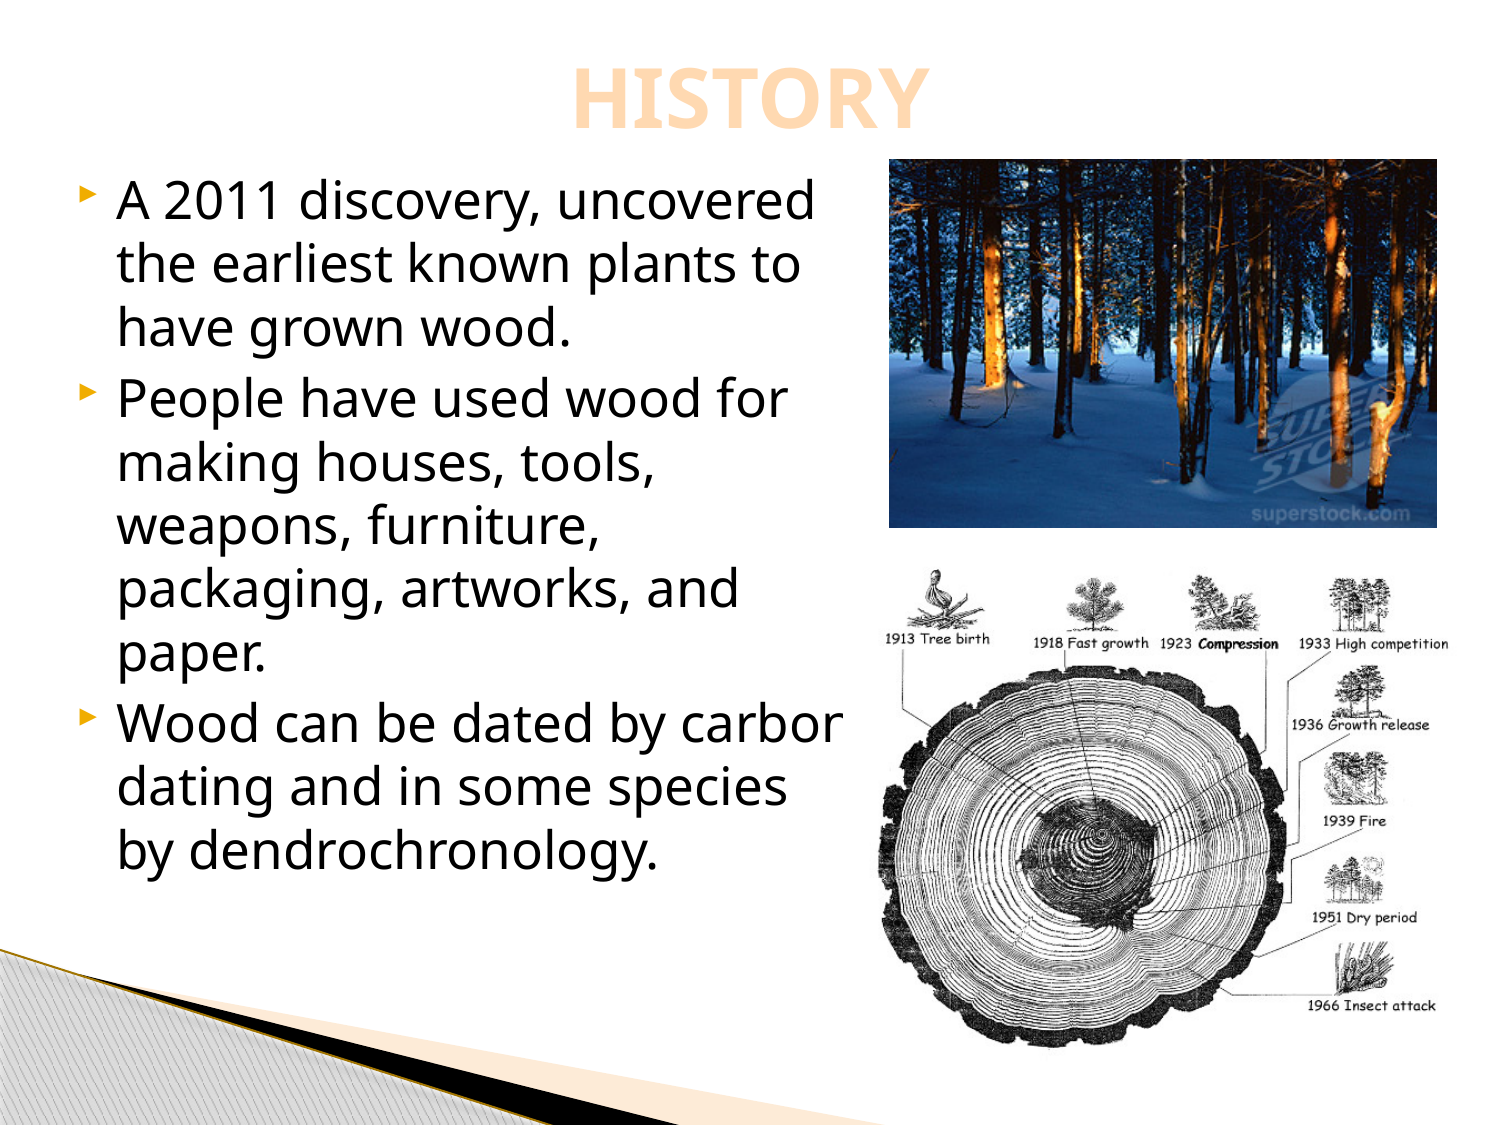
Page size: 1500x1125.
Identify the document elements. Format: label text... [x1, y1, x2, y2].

title HISTORY [75, 1, 1425, 189]
picture [843, 558, 1462, 1080]
list A 2011 discovery, uncovered the earliest known plants to have grown wood. People have used wood for making houses, tools, weapons, furniture, packaging, artworks, and paper. Wood can be dated by carbon dating and in some species by dendrochronology. [45, 159, 870, 923]
picture [889, 158, 1437, 529]
